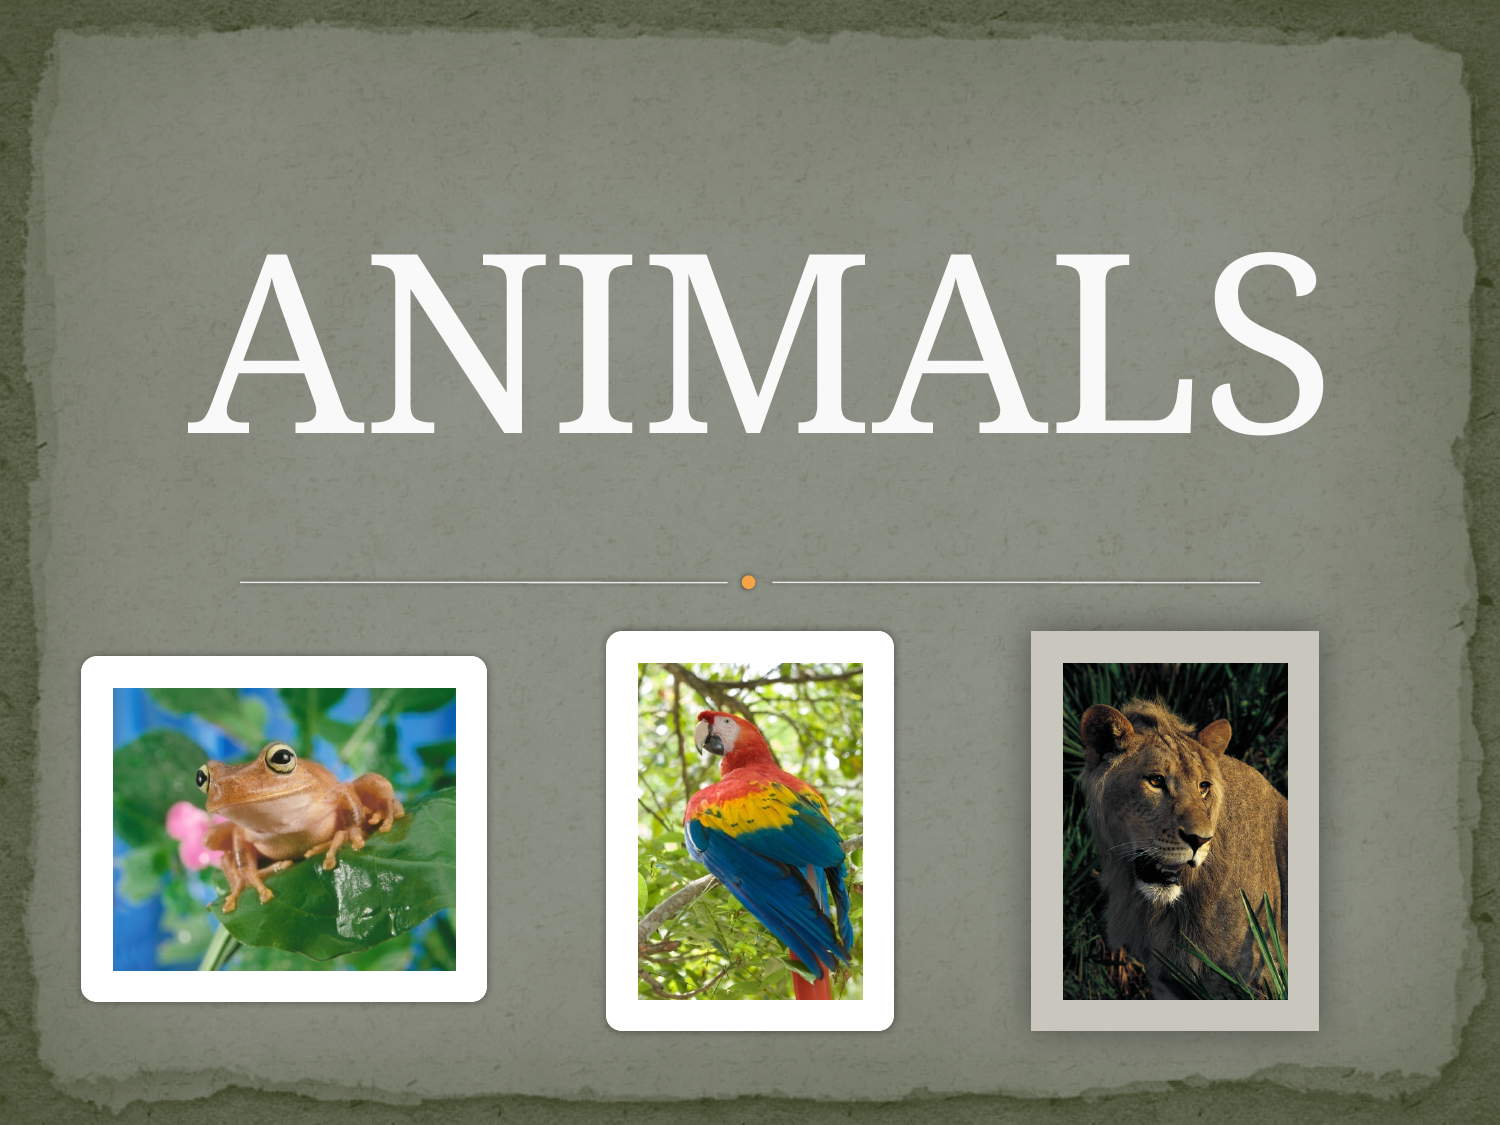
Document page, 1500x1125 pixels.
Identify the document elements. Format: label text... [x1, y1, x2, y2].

picture [113, 688, 456, 971]
picture [1063, 663, 1288, 1000]
picture [638, 663, 863, 1000]
title ANIMALS [124, 137, 1400, 492]
